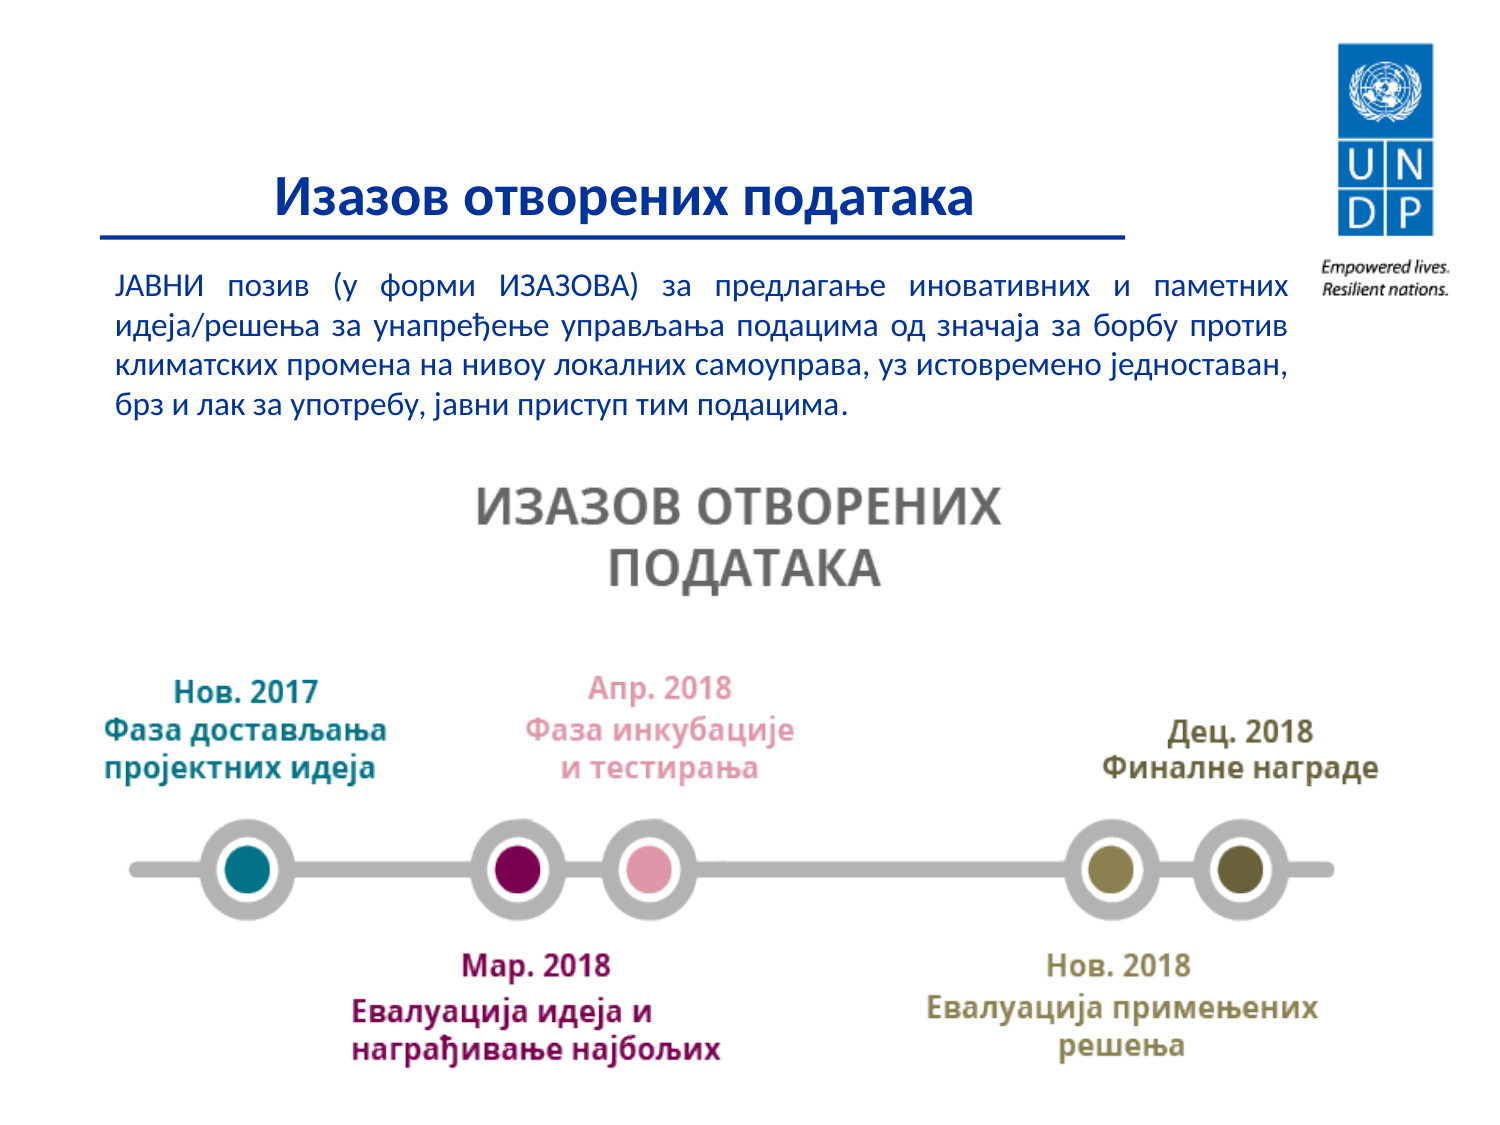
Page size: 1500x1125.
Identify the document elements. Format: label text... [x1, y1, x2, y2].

picture [64, 455, 1412, 1125]
list ЈАВНИ позив (у форми ИЗАЗОВА) за предлагање иновативних и паметних идеја/решења за унапређење управљања подацима од значаја за борбу против климатских промена на нивоу локалних самоуправа, уз истовремено једноставан, брз и лак за употребу, јавни приступ тим подацима. [100, 255, 1306, 454]
picture [1312, 37, 1456, 302]
list Изазов отворених података [87, 149, 1163, 236]
